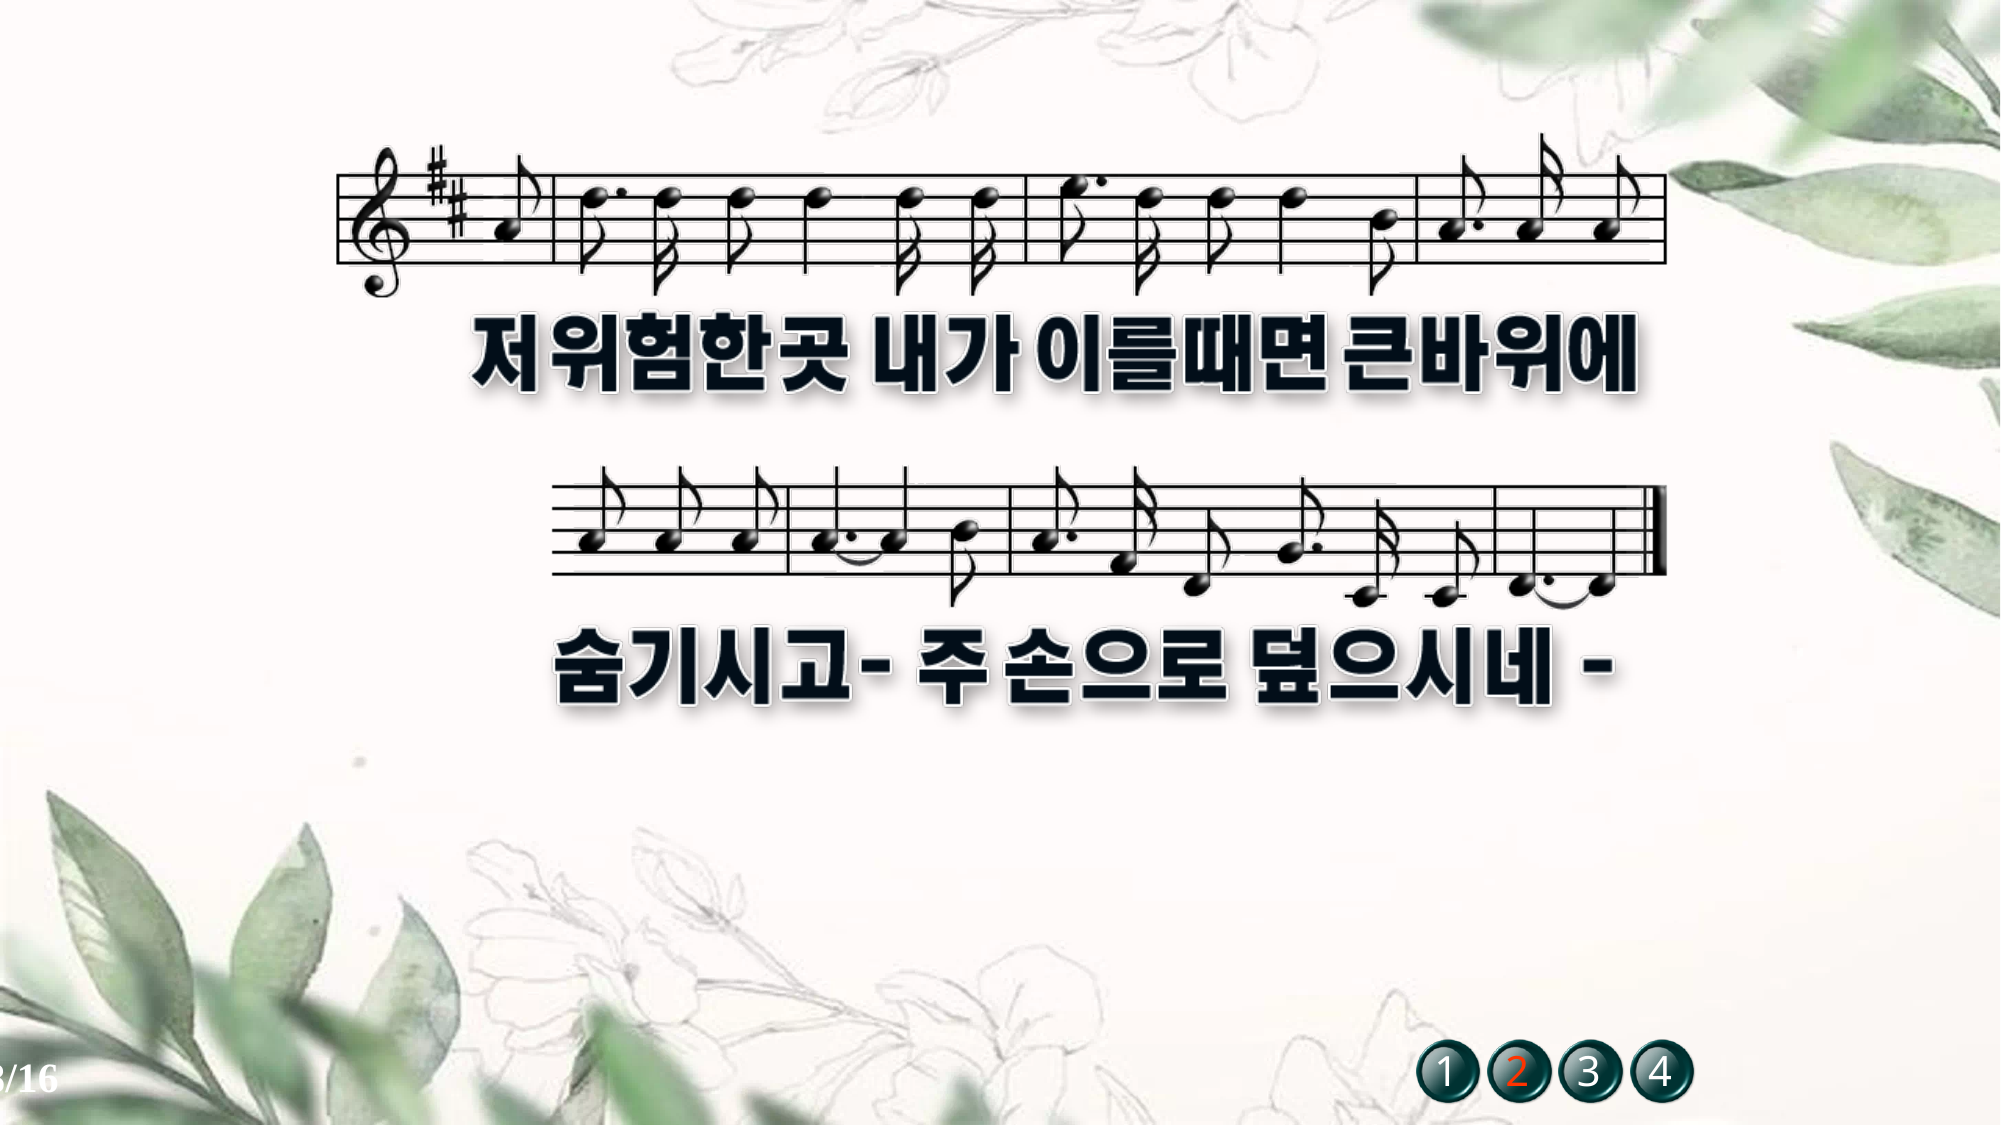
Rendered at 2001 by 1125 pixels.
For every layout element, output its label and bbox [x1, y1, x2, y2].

text_box [1413, 1035, 1484, 1106]
picture [0, 0, 2001, 1125]
text_box [1555, 1035, 1626, 1106]
text_box [1484, 1035, 1555, 1106]
text_box [1627, 1035, 1697, 1106]
